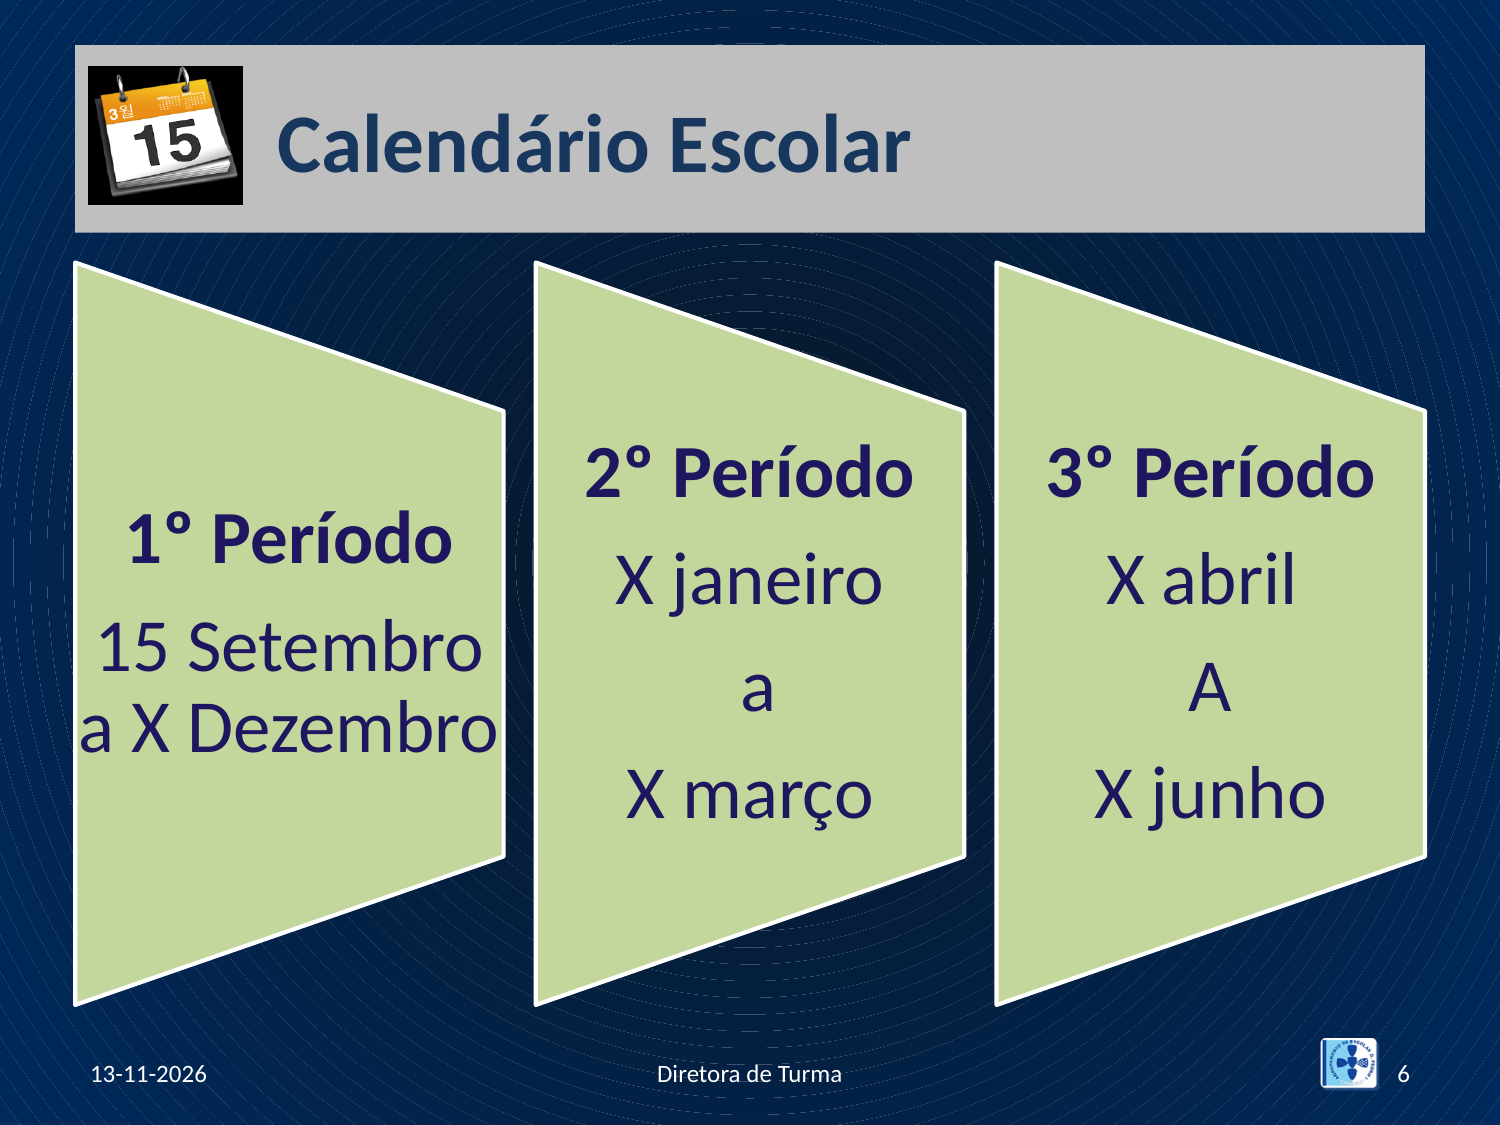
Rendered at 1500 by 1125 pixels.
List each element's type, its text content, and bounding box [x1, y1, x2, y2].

title Calendário Escolar [75, 45, 1425, 233]
slide_number 6 [1074, 1042, 1425, 1103]
picture [88, 66, 243, 205]
picture [1320, 1038, 1380, 1091]
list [74, 262, 1426, 1006]
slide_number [75, 1042, 425, 1103]
footer Diretora de Turma [512, 1042, 988, 1103]
